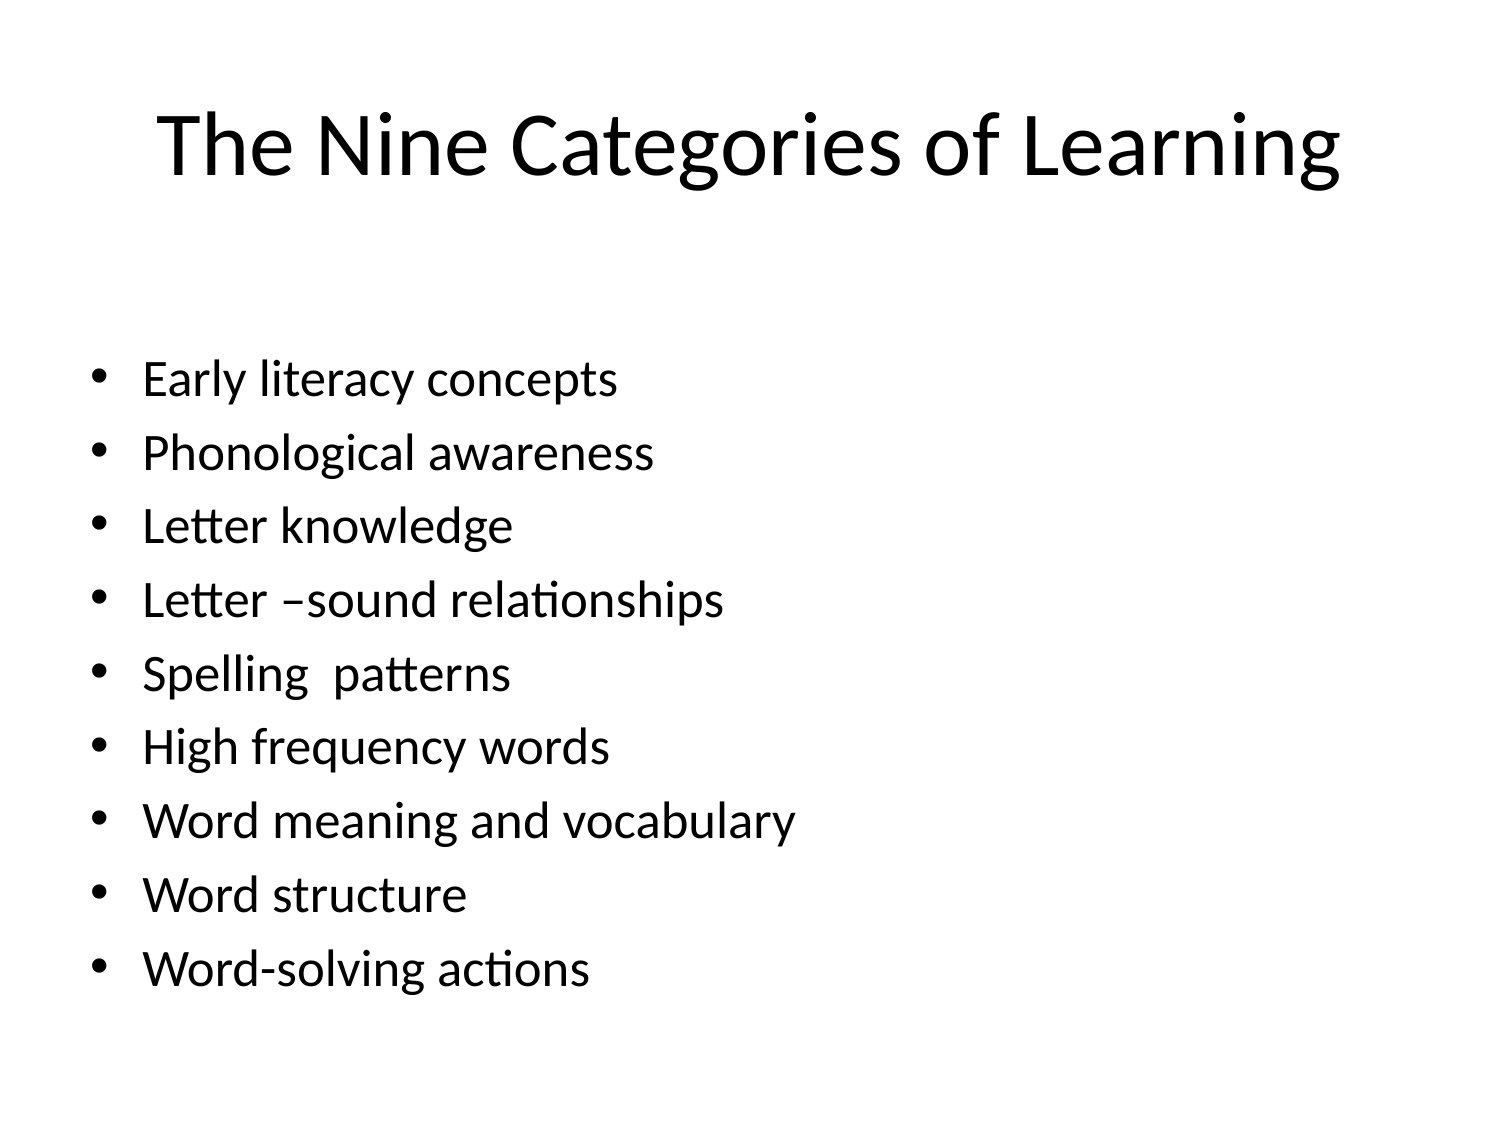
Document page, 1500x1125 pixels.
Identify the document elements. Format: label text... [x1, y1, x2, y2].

list Early literacy concepts Phonological awareness Letter knowledge Letter –sound relationships Spelling patterns High frequency words Word meaning and vocabulary Word structure Word-solving actions [74, 262, 1426, 1006]
title The Nine Categories of Learning [74, 44, 1426, 233]
